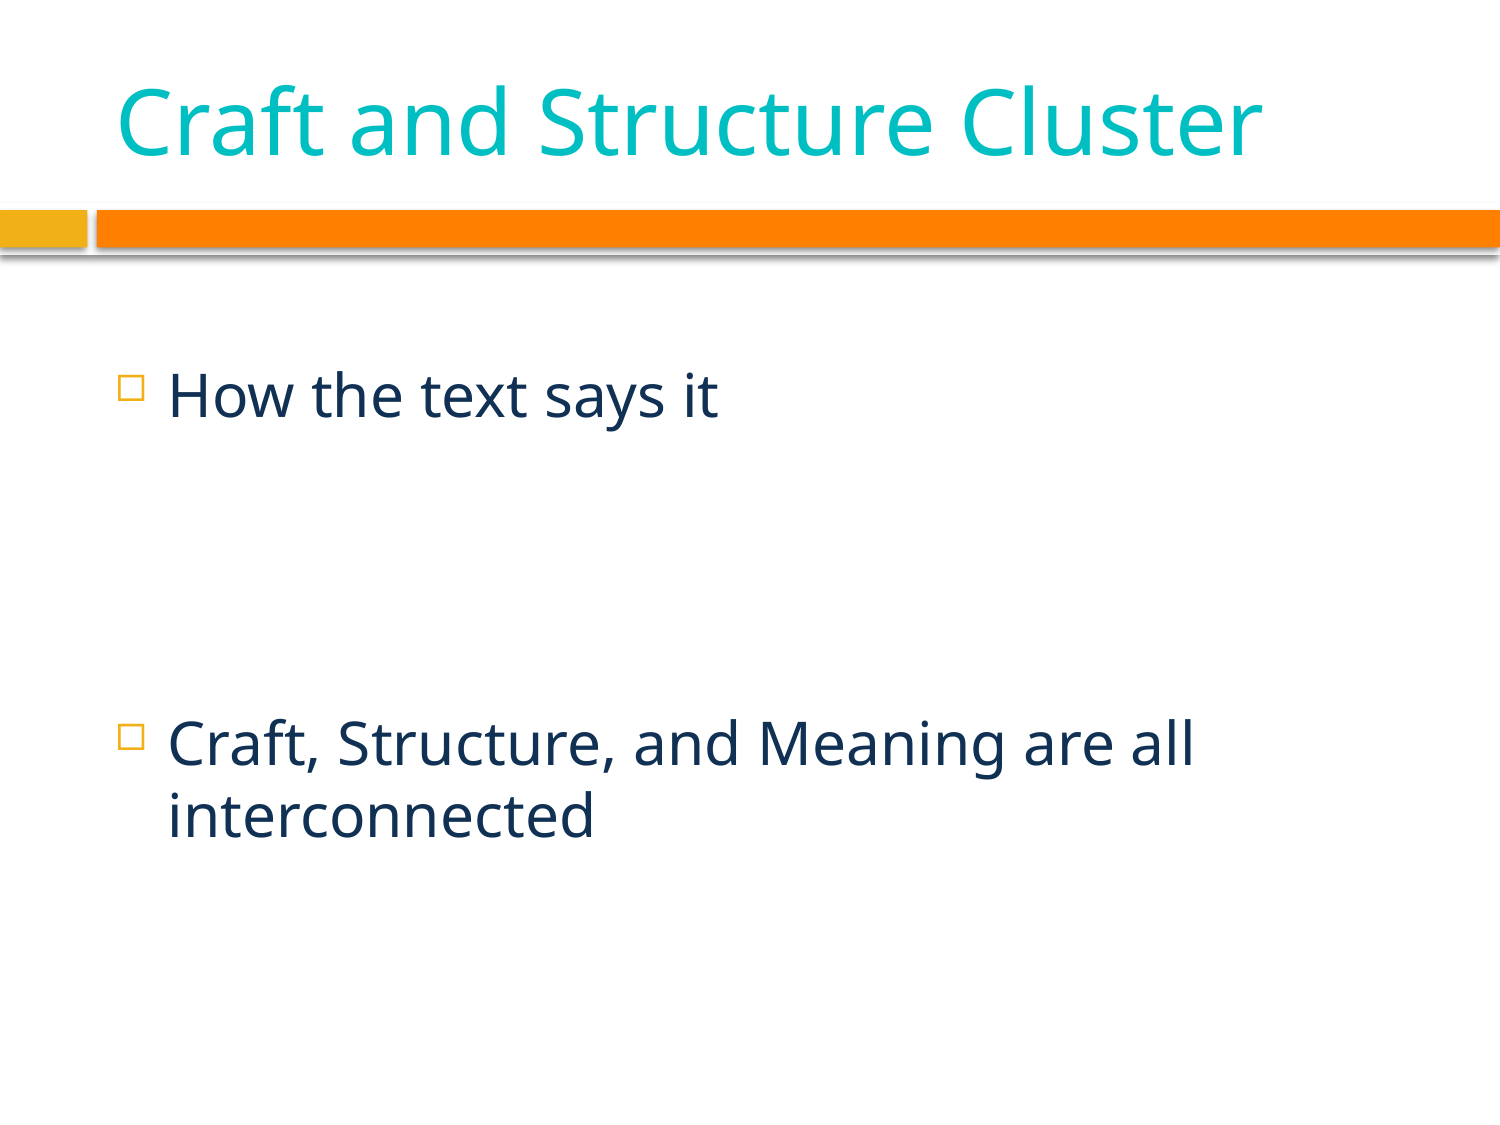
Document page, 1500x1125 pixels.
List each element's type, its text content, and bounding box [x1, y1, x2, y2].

list How the text says it Craft, Structure, and Meaning are all interconnected [100, 262, 1438, 1000]
title Craft and Structure Cluster [100, 37, 1438, 200]
